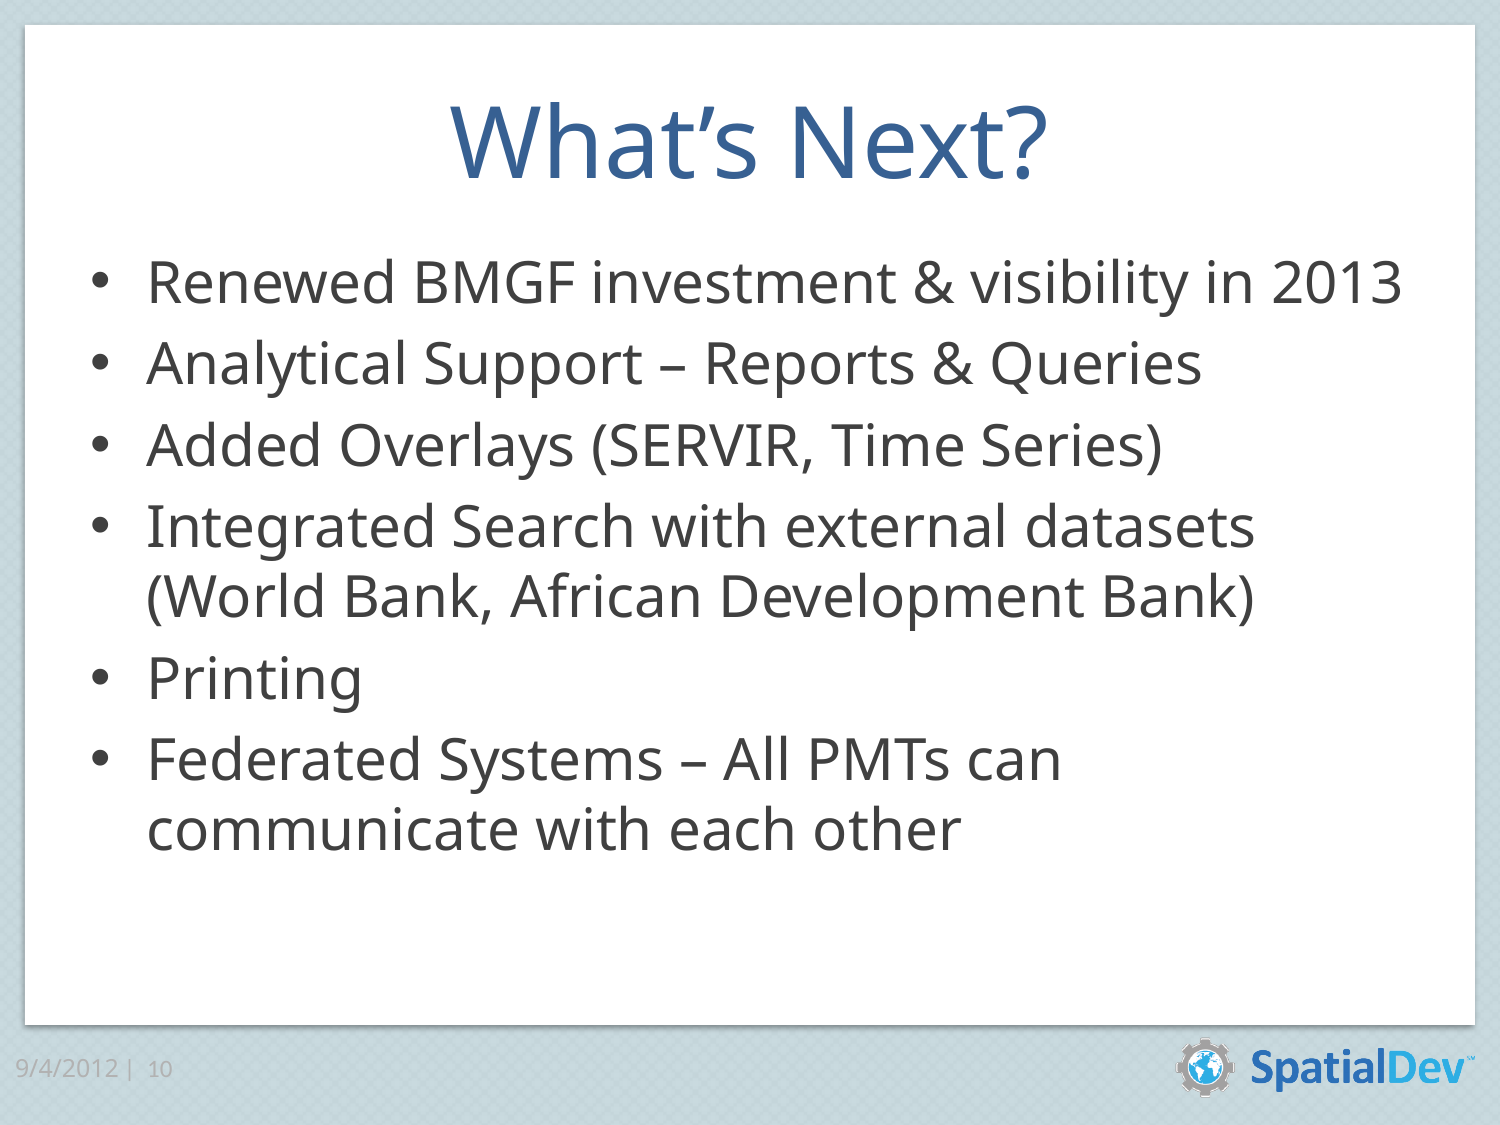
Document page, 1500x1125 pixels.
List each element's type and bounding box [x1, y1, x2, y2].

text_box [1174, 1037, 1476, 1099]
picture [0, 0, 1500, 1125]
